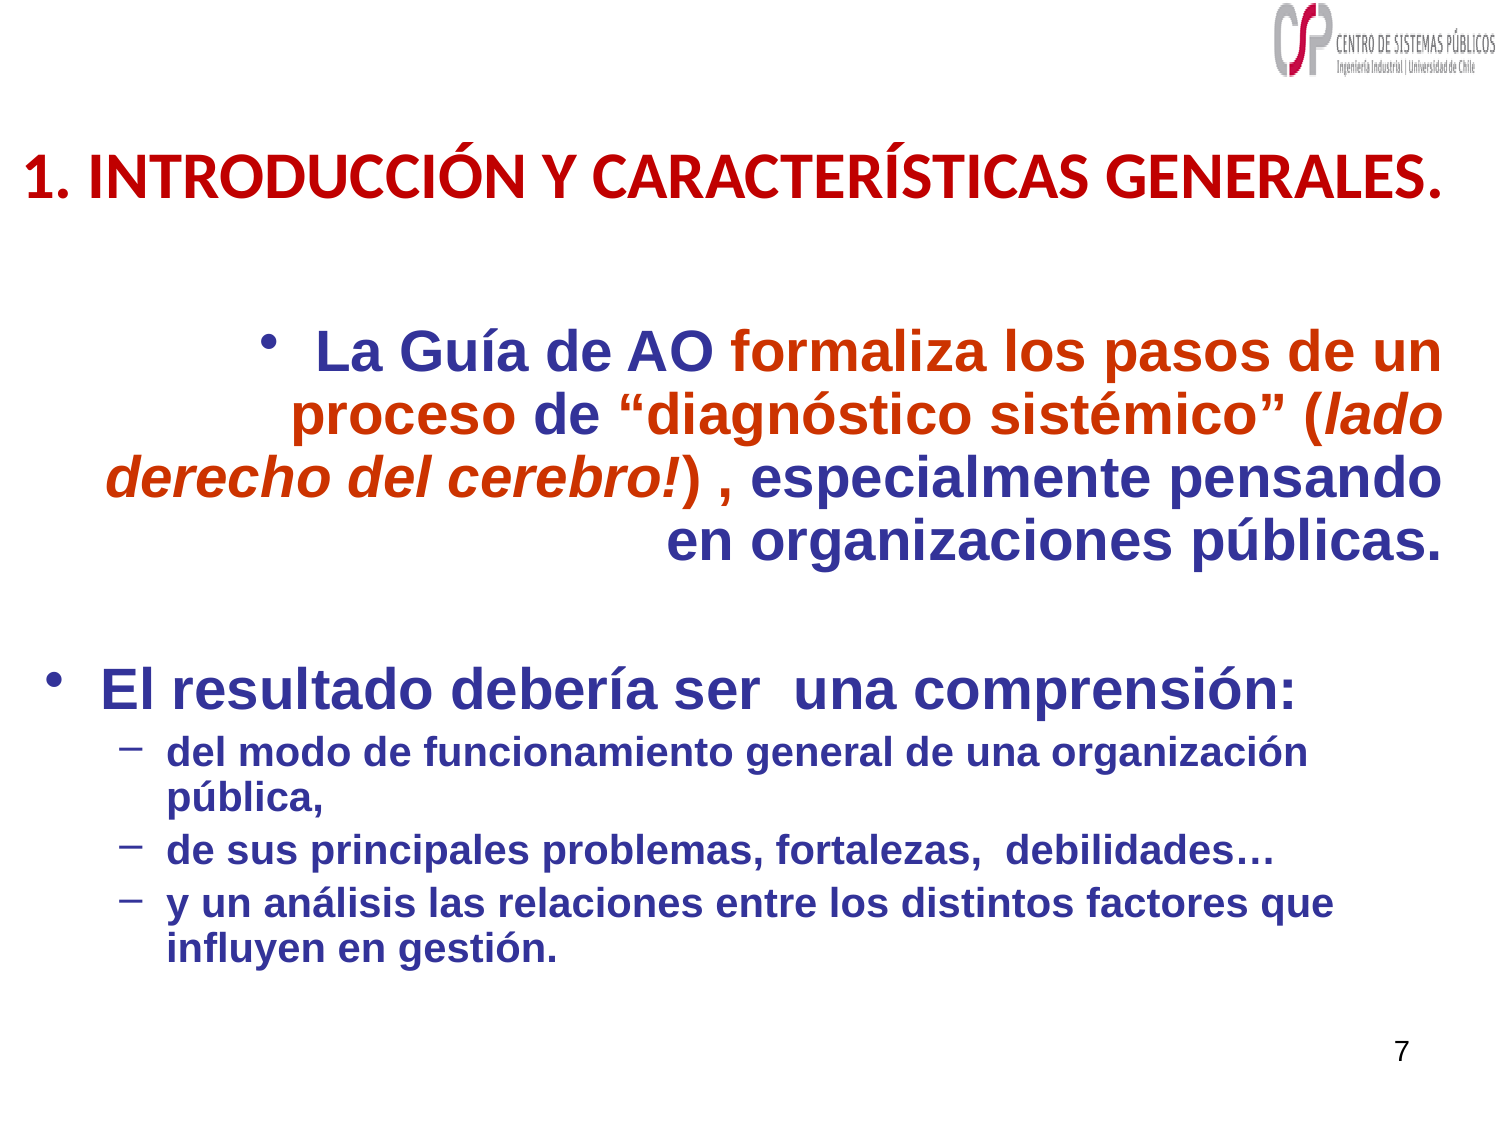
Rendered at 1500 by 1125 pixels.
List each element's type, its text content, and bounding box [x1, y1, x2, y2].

slide_number 7 [1074, 1024, 1426, 1103]
picture [1269, 0, 1500, 82]
list La Guía de AO formaliza los pasos de un proceso de “diagnóstico sistémico” (lado derecho del cerebro!) , especialmente pensando en organizaciones públicas. El resultado debería ser una comprensión: del modo de funcionamiento general de una organización pública, de sus principales problemas, fortalezas, debilidades… y un análisis las relaciones entre los distintos factores que influyen en gestión. [29, 231, 1460, 1125]
title 1. INTRODUCCIÓN Y CARACTERÍSTICAS GENERALES. [0, 77, 1467, 266]
